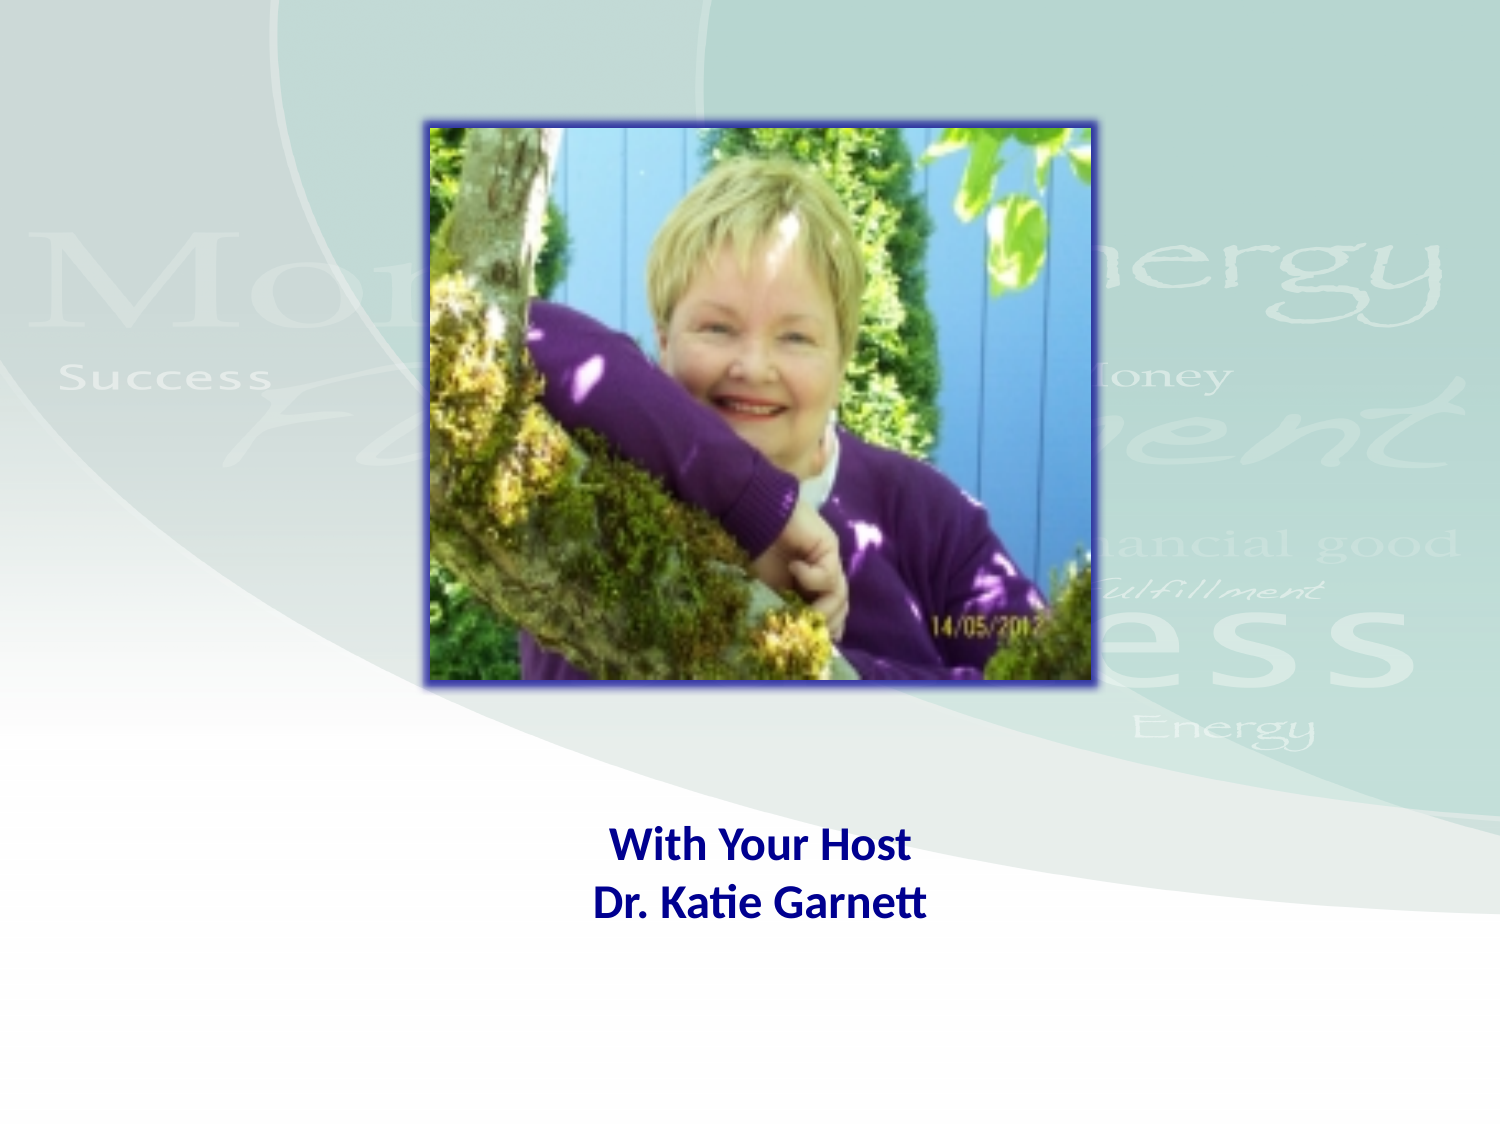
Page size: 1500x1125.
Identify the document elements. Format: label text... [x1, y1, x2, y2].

picture [430, 128, 1091, 680]
title With Your Host Dr. Katie Garnett [85, 744, 1436, 1002]
